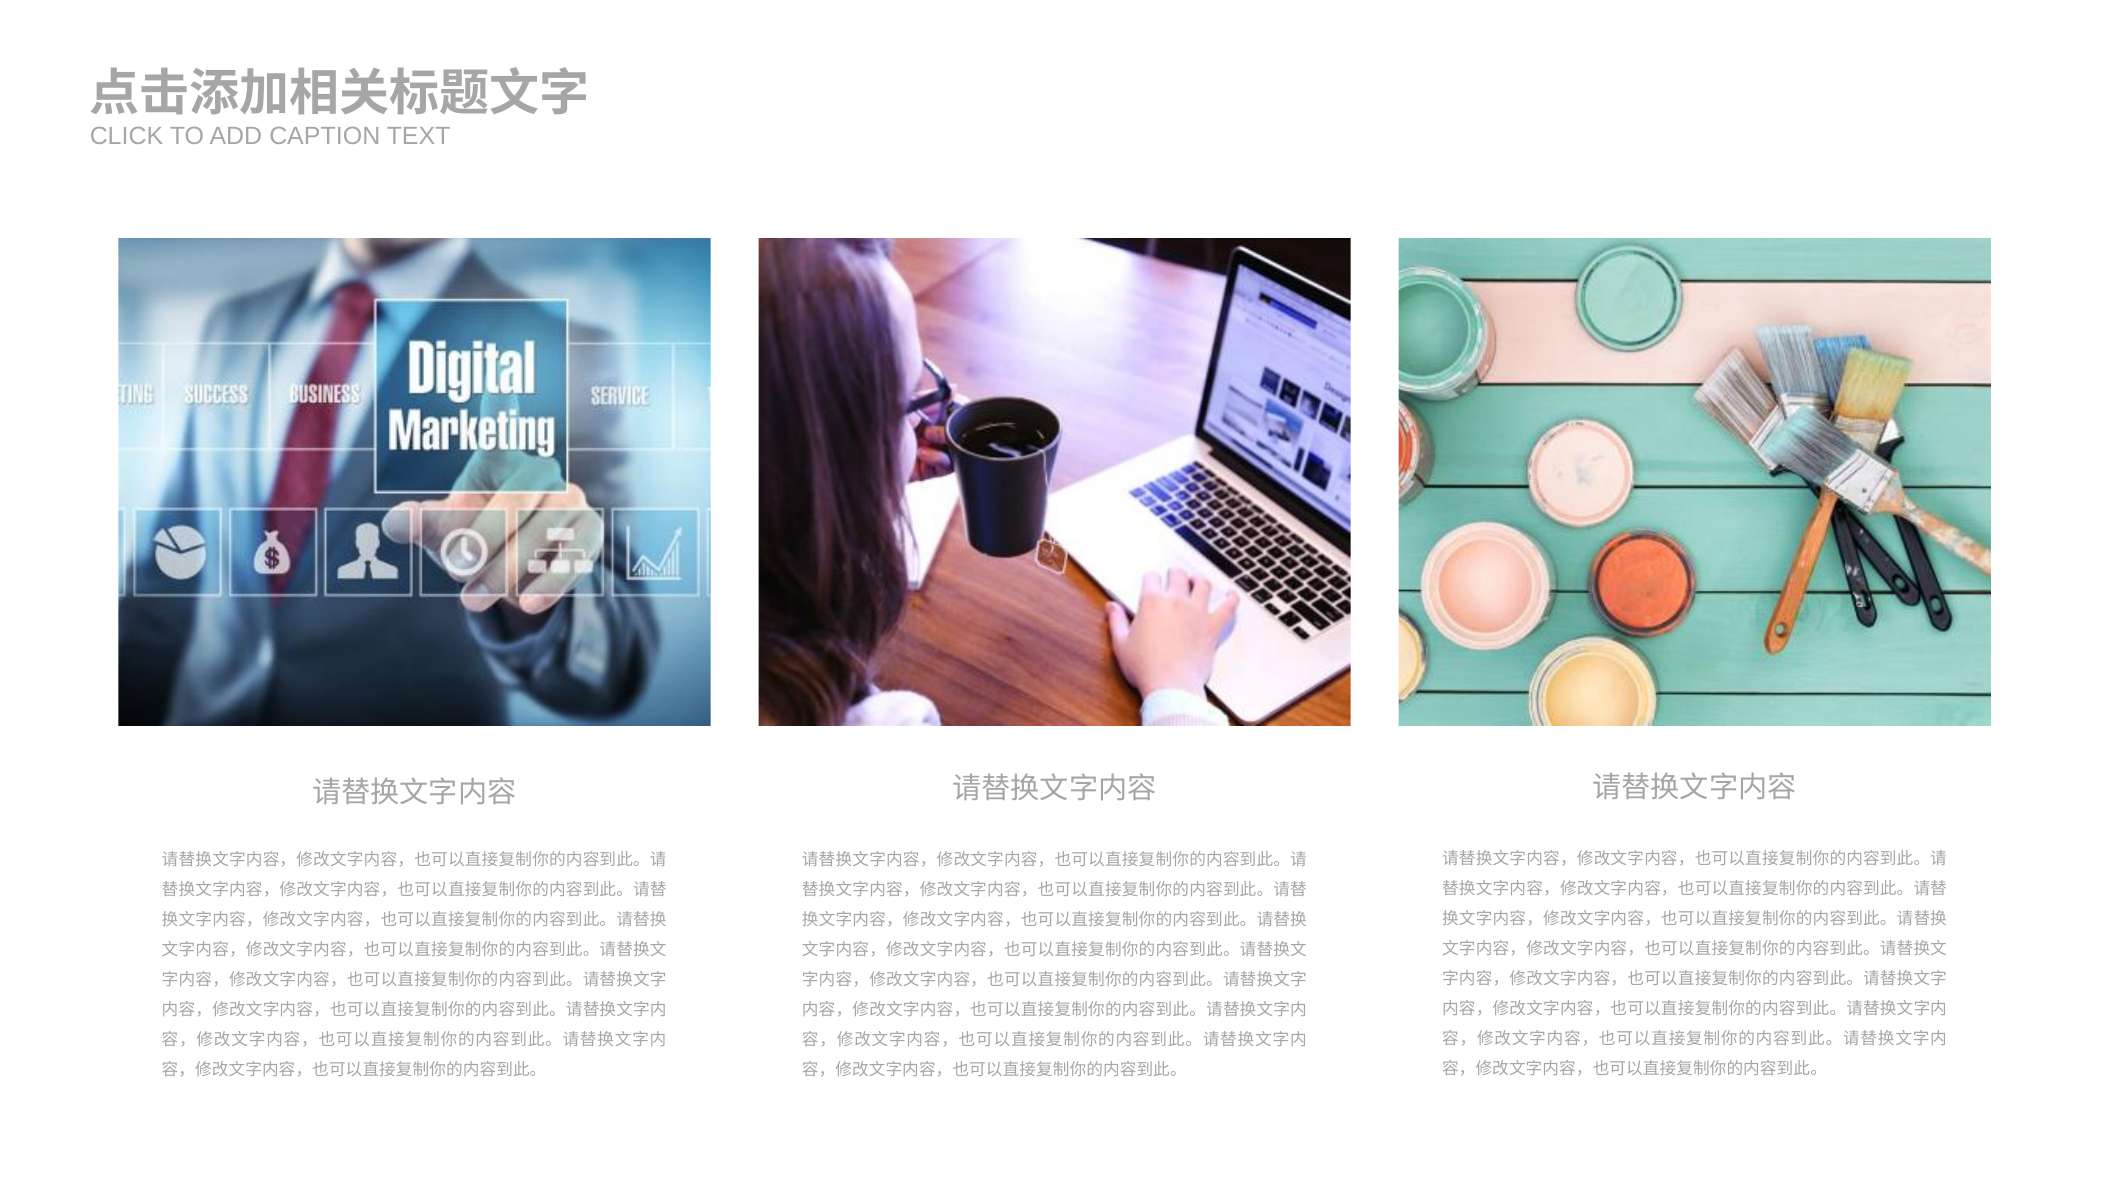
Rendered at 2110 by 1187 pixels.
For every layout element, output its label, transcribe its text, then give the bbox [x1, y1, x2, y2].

text_box 点击添加相关标题文字 [89, 60, 618, 121]
text_box [117, 238, 712, 726]
text_box [758, 238, 1352, 726]
text_box CLICK TO ADD CAPTION TEXT [89, 119, 524, 150]
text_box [1441, 768, 1948, 1081]
text_box [1398, 238, 1992, 726]
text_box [801, 769, 1308, 1082]
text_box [161, 773, 668, 1082]
